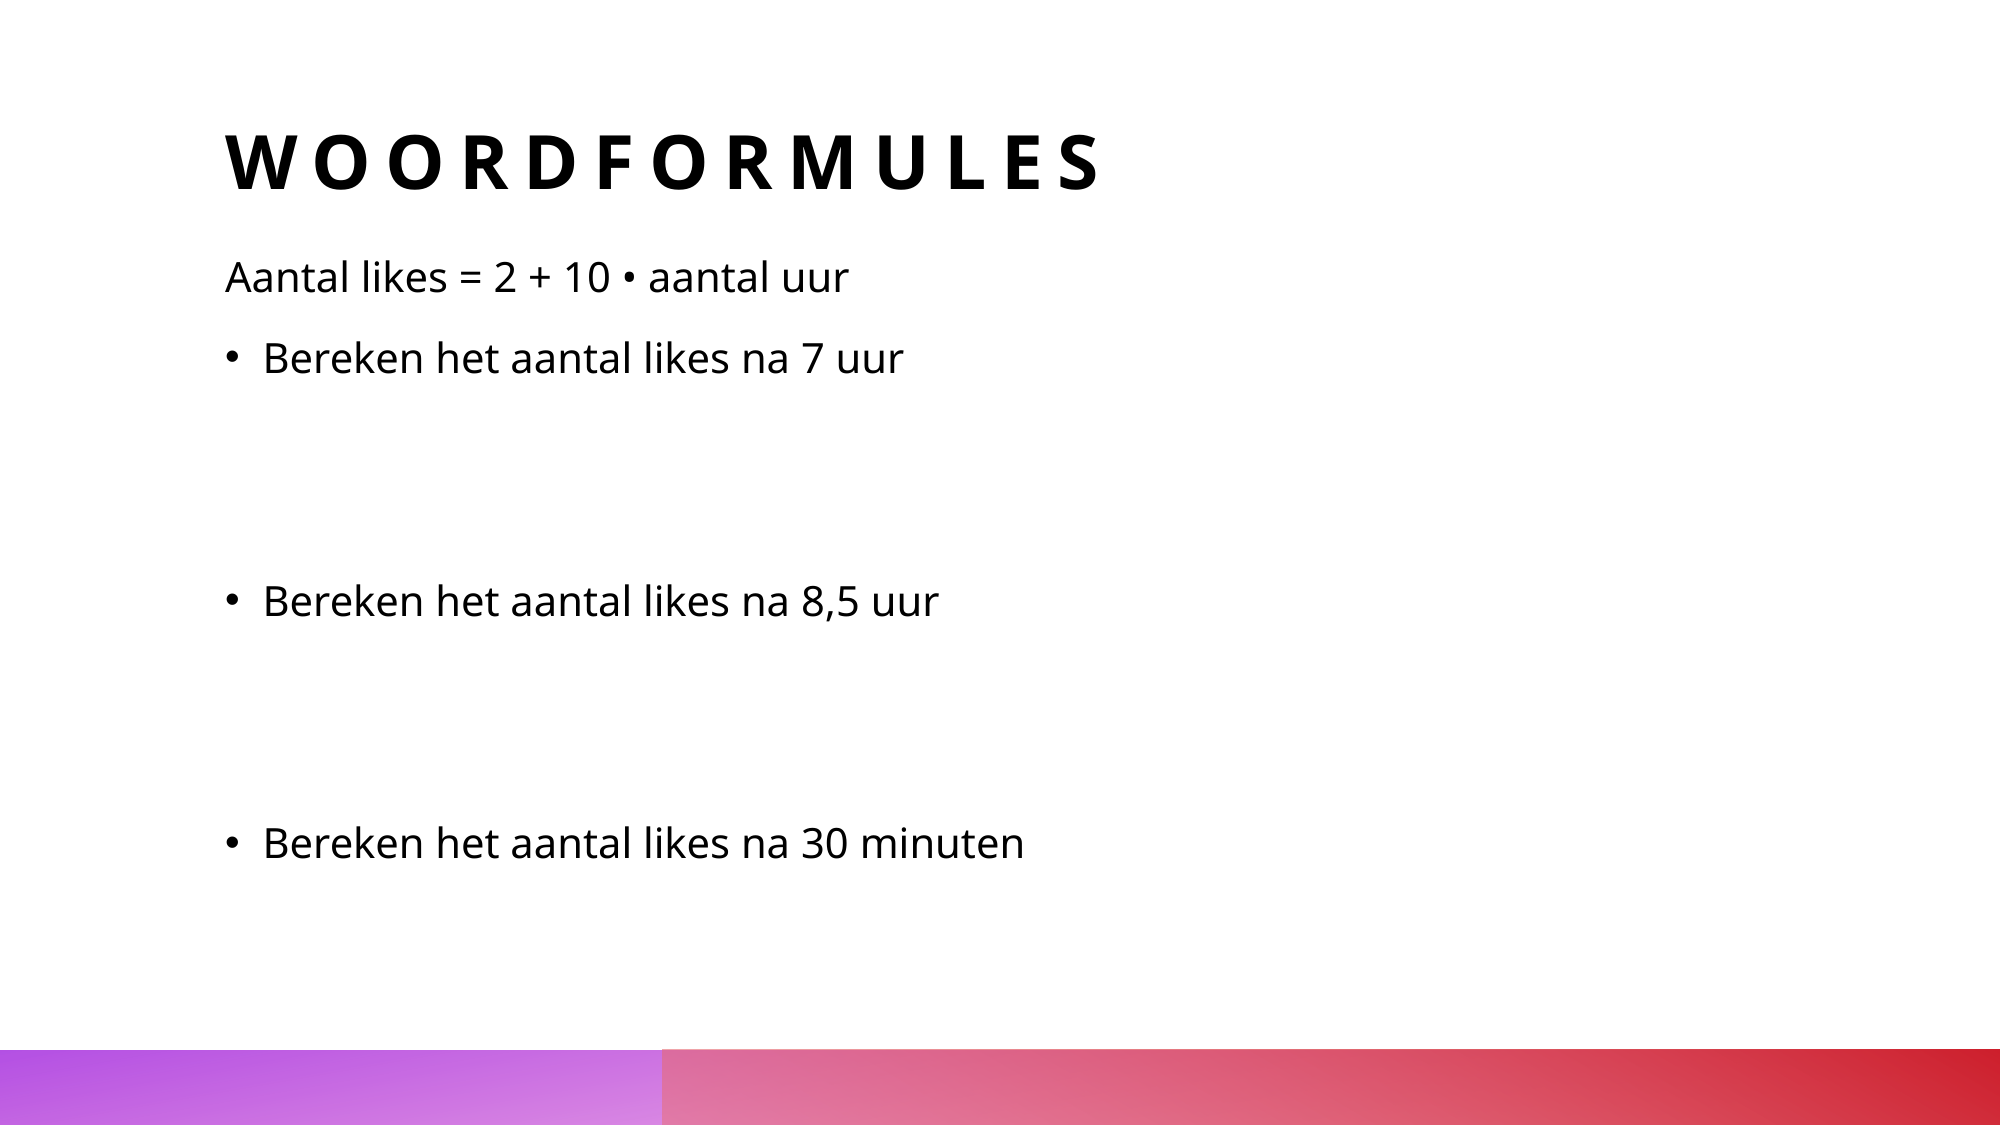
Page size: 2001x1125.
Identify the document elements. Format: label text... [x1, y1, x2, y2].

list Aantal likes = 2 + 10 • aantal uur Bereken het aantal likes na 7 uur Bereken het aantal likes na 8,5 uur Bereken het aantal likes na 30 minuten [225, 240, 1905, 996]
title Woordformules [225, 99, 1905, 205]
